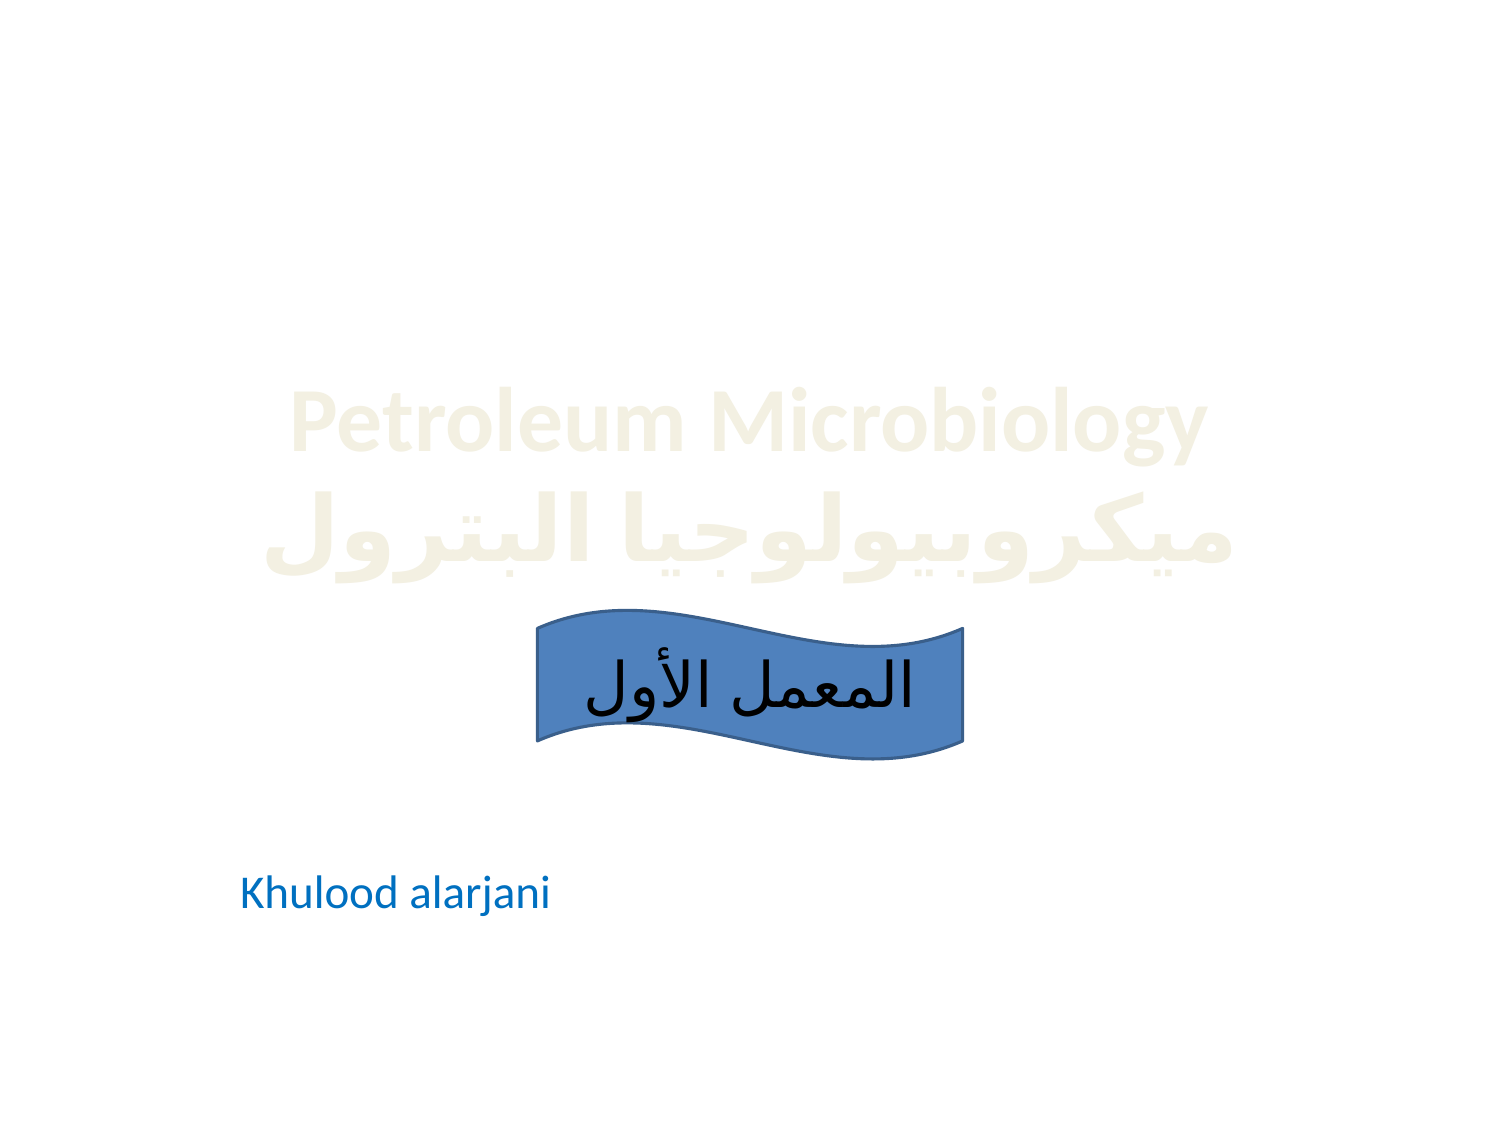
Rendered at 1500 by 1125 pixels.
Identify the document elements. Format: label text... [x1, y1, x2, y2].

title Petroleum Microbiology ميكروبيولوجيا البترول [112, 349, 1388, 591]
subtitle المعمل الأول Khulood alarjani [225, 637, 1275, 925]
text_box [535, 608, 799, 637]
text_box [933, 626, 965, 637]
